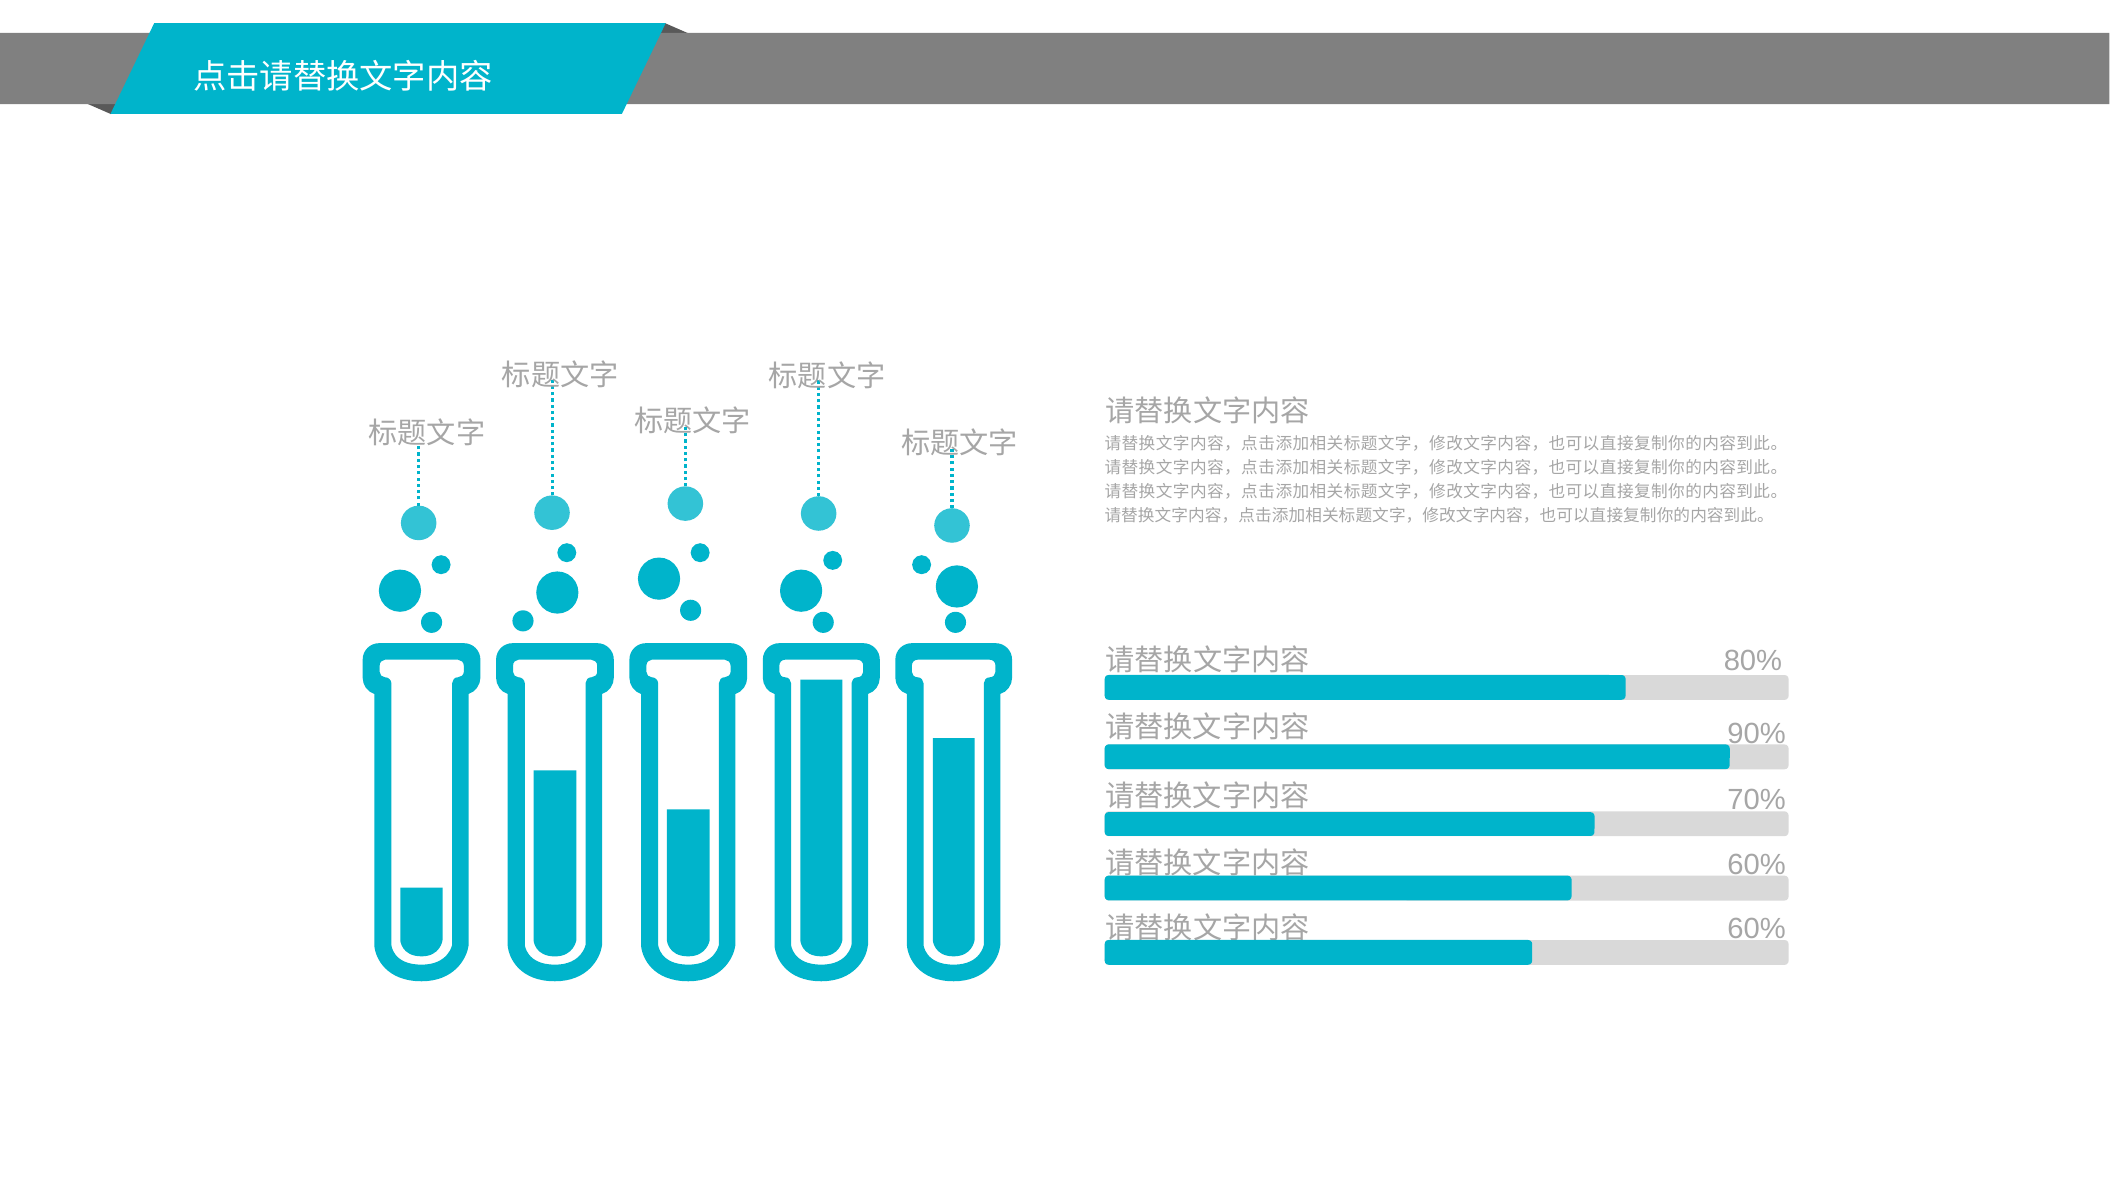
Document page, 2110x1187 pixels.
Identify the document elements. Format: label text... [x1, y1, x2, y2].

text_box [629, 643, 748, 982]
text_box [1104, 839, 1789, 901]
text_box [362, 643, 481, 982]
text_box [1104, 903, 1789, 965]
text_box 请替换文字内容，点击添加相关标题文字，修改文字内容，也可以直接复制你的内容到此。请替换文字内容，点击添加相关标题文字，修改文字内容，也可以直接复制你的内容到此。请替换文字内容，点击添加相关标题文字，修改文字内容，也可以直接复制你的内容到此。请替换文字内容，点击添加相关标题文字，修改文字内容，也可以直接复制你的内容到此。 [1104, 429, 1789, 525]
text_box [779, 550, 843, 633]
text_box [1104, 702, 1789, 770]
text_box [368, 407, 486, 541]
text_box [0, 23, 2110, 115]
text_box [378, 555, 451, 633]
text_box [633, 395, 752, 521]
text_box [637, 543, 710, 621]
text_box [895, 643, 1013, 982]
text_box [762, 643, 880, 982]
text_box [1104, 635, 1789, 700]
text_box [512, 543, 579, 632]
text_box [768, 350, 887, 531]
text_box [501, 349, 620, 531]
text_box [1104, 772, 1789, 837]
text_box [900, 417, 1019, 543]
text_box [912, 555, 978, 633]
text_box 请替换文字内容 [1105, 384, 1311, 427]
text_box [496, 643, 614, 982]
